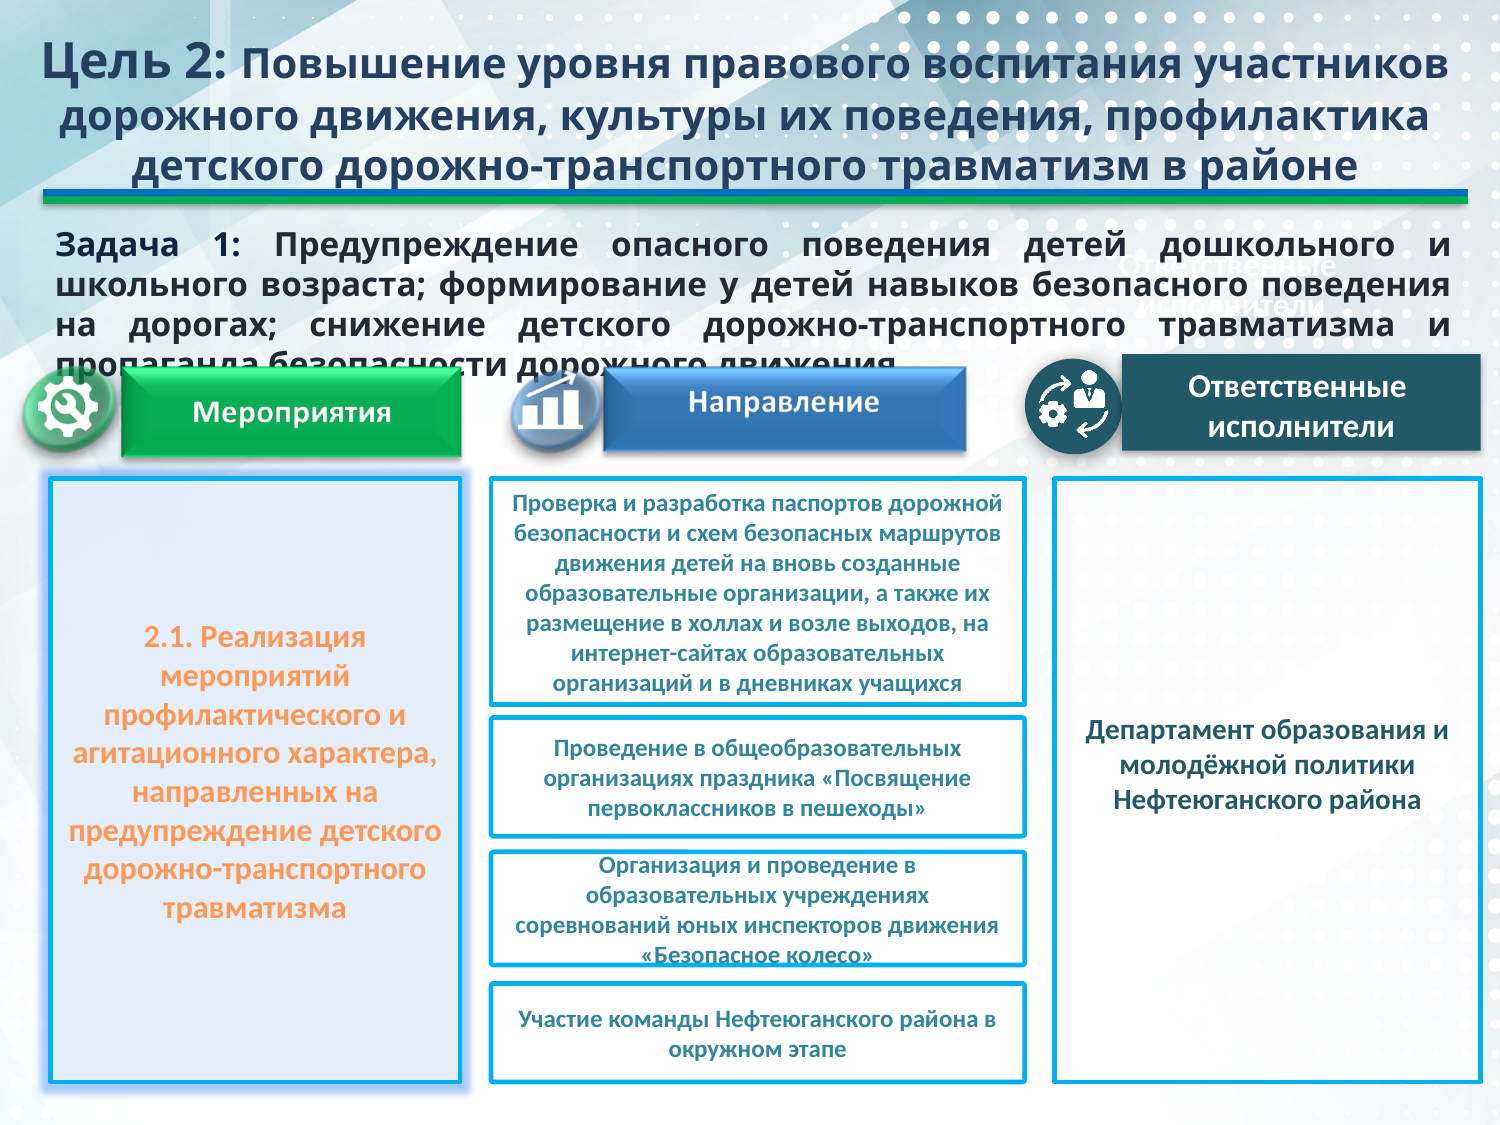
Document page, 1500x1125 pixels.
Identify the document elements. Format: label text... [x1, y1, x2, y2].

text_box Проверка и разработка паспортов дорожной безопасности и схем безопасных маршрутов движения детей на вновь созданные образовательные организации, а также их размещение в холлах и возле выходов, на интернет-сайтах образовательных организаций и в дневниках учащихся [489, 476, 1027, 707]
text_box Проведение в общеобразовательных организациях праздника «Посвящение первоклассников в пешеходы» [488, 715, 1027, 839]
text_box [1022, 378, 1031, 433]
text_box Задача 1: Предупреждение опасного поведения детей дошкольного и школьного возраста; формирование у детей навыков безопасного поведения на дорогах; снижение детского дорожно-транспортного травматизма и пропаганда безопасности дорожного движения [40, 215, 1468, 390]
text_box [1120, 352, 1483, 453]
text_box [513, 603, 949, 664]
text_box [48, 500, 462, 1084]
text_box 2.1. Реализация мероприятий профилактического и агитационного характера, направленных на предупреждение детского дорожно-транспортного травматизма [50, 491, 460, 953]
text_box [42, 188, 1469, 205]
picture [0, 0, 1500, 1125]
text_box [1044, 447, 1104, 457]
text_box Организация и проведение в образовательных учреждениях соревнований юных инспекторов движения «Безопасное колесо» [488, 849, 1027, 968]
text_box Ответственные исполнители [1173, 357, 1430, 452]
text_box [1040, 356, 1105, 368]
text_box [166, 479, 462, 491]
text_box [382, 482, 1013, 533]
text_box Участие команды Нефтеюганского района в окружном этапе [488, 981, 1027, 1085]
text_box Департамент образования и молодёжной политики Нефтеюганского района [1052, 476, 1483, 1084]
text_box Цель 2: Повышение уровня правового воспитания участников дорожного движения, культуры их поведения, профилактика детского дорожно-транспортного травматизм в районе [22, 21, 1468, 197]
